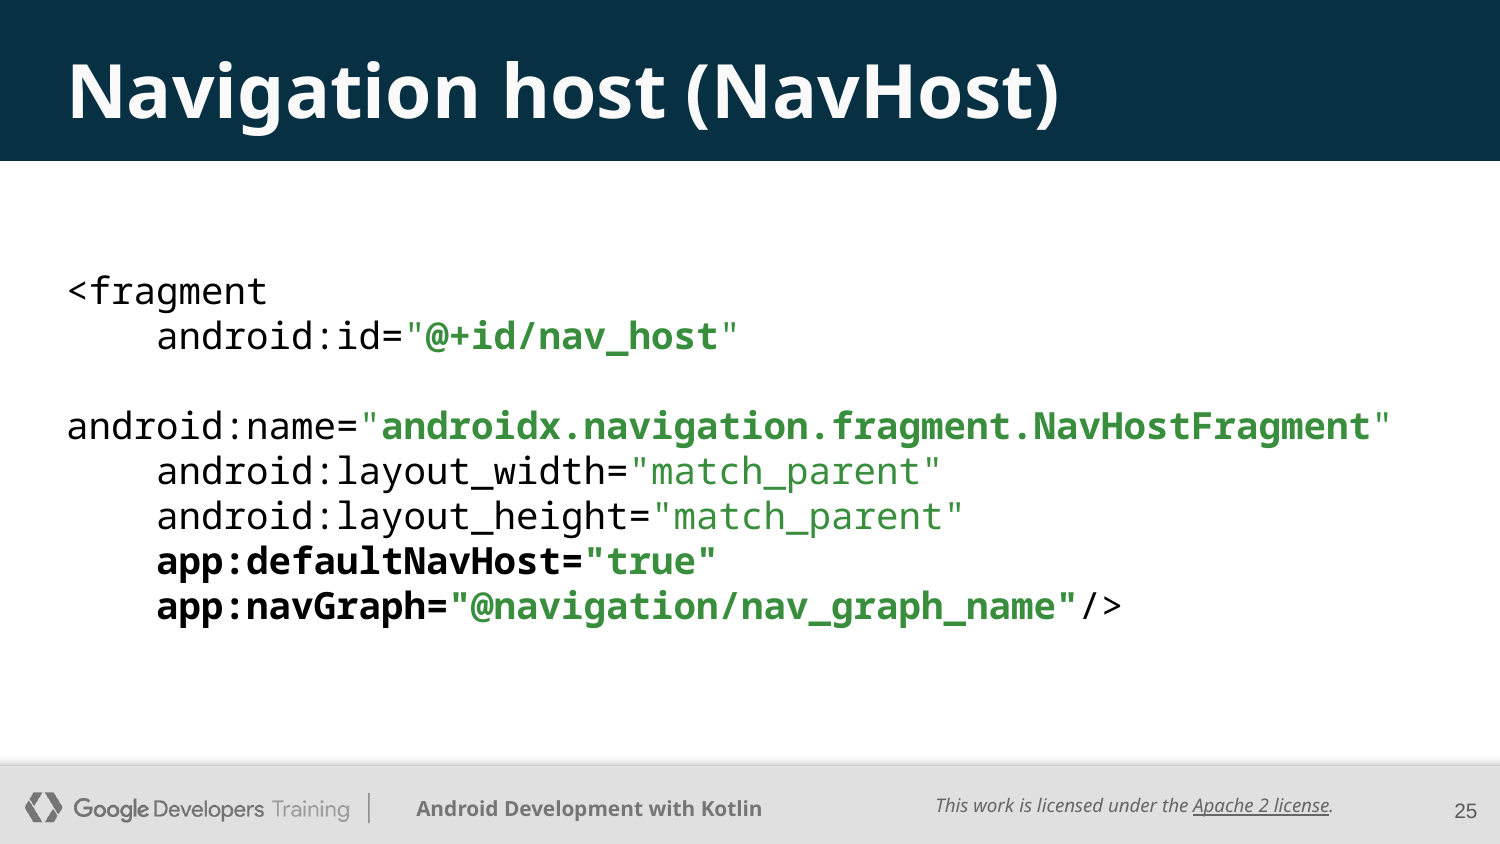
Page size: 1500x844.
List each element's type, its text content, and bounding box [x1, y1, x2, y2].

picture [0, 161, 1500, 844]
slide_number ‹#› [1402, 777, 1493, 842]
title Navigation host (NavHost) [51, 28, 1449, 122]
list <fragment android:id="@+id/nav_host" android:name="androidx.navigation.fragment.NavHostFragment" android:layout_width="match_parent" android:layout_height="match_parent" app:defaultNavHost="true" app:navGraph="@navigation/nav_graph_name"/> [51, 251, 1449, 652]
